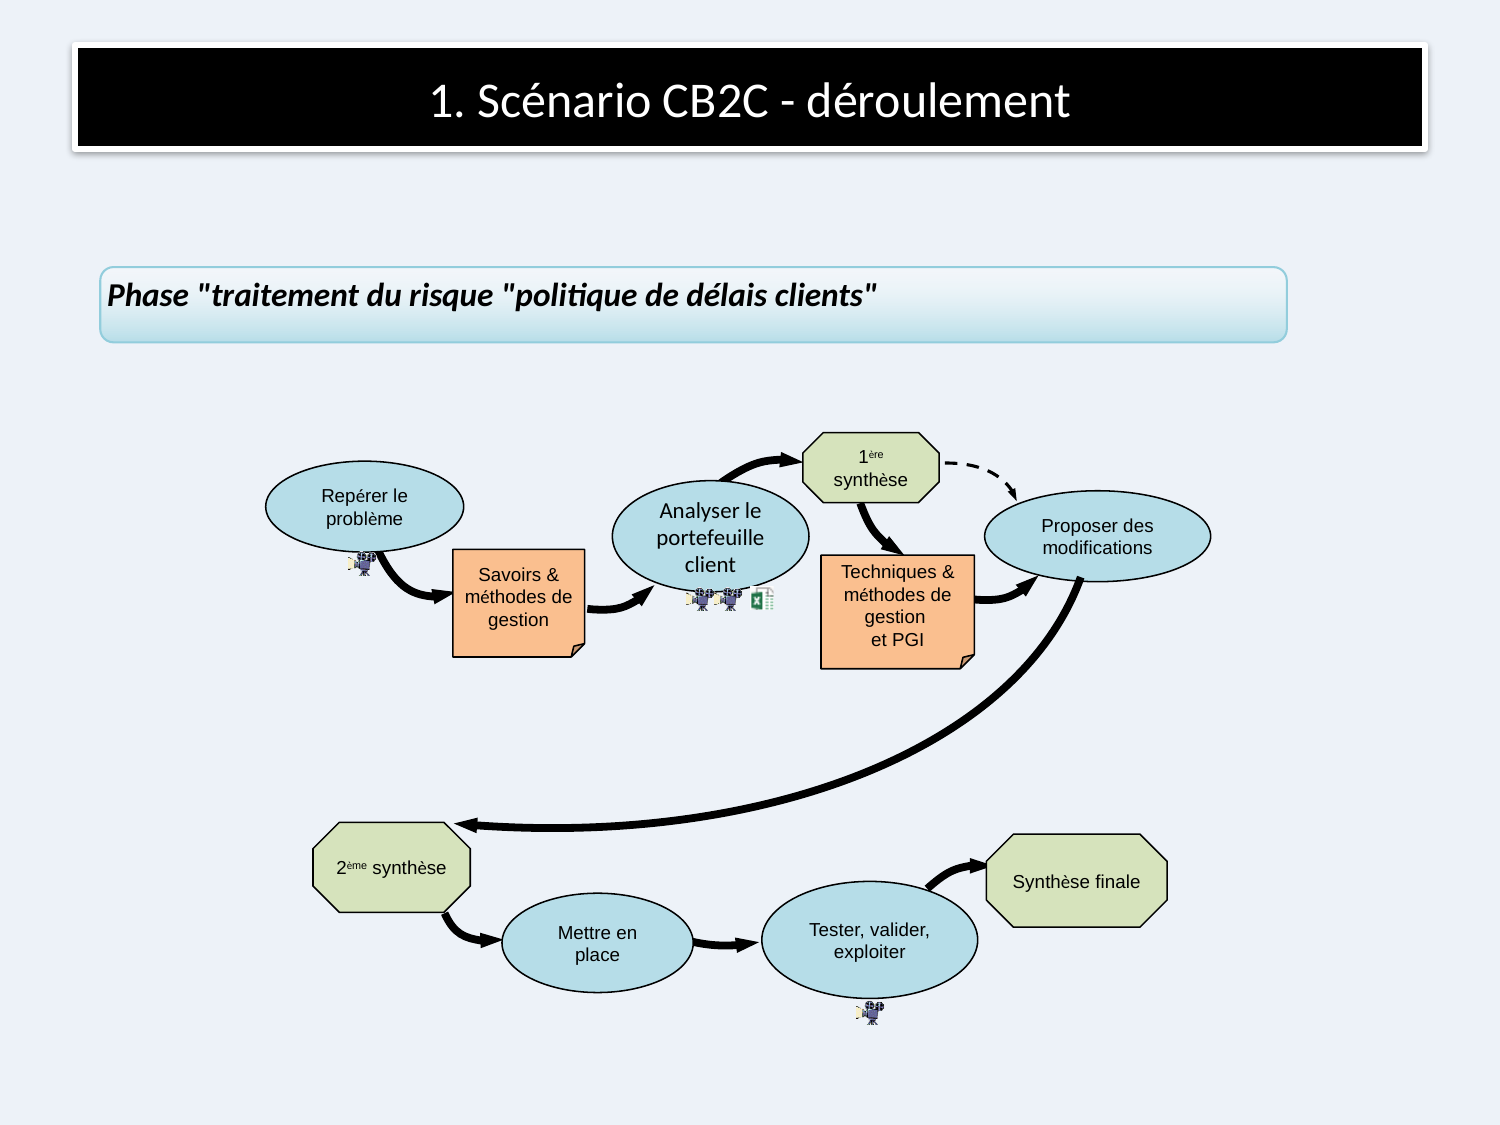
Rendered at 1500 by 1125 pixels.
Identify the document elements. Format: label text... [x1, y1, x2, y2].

picture [686, 585, 743, 612]
title 1. Scénario CB2C - déroulement [72, 42, 1428, 152]
text_box Phase "traitement du risque "politique de délais clients" [100, 267, 1287, 343]
picture [749, 585, 774, 610]
picture [348, 550, 377, 576]
picture [855, 999, 885, 1025]
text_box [265, 432, 1211, 999]
